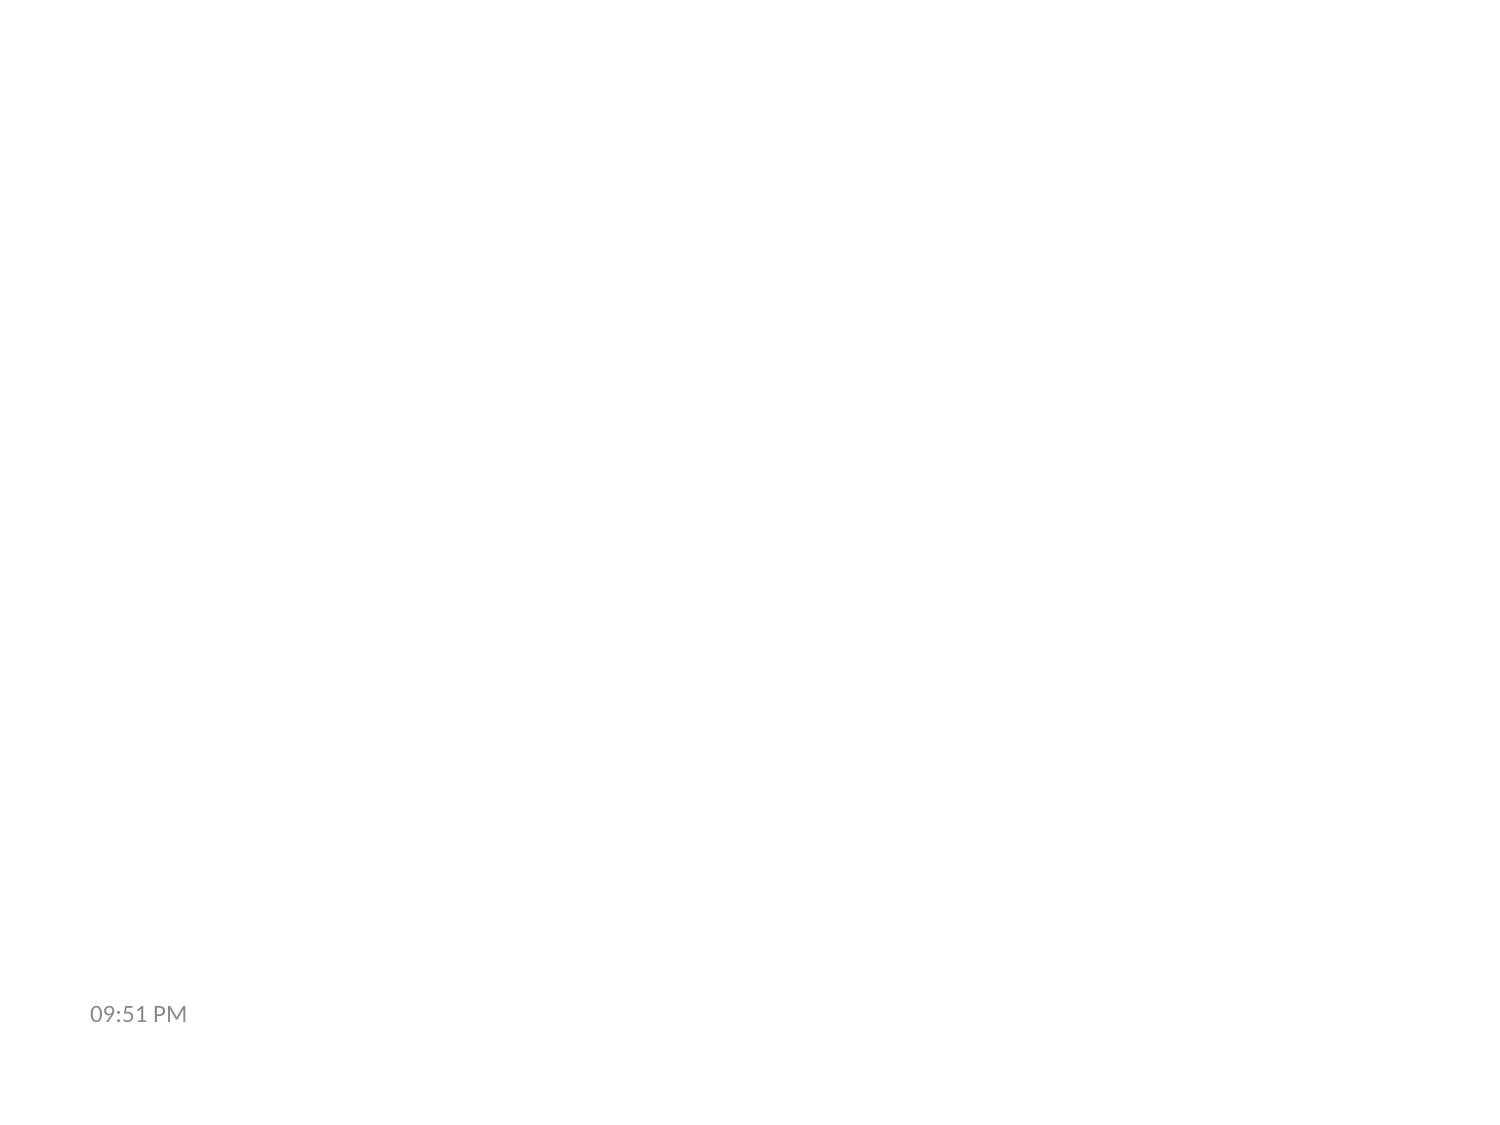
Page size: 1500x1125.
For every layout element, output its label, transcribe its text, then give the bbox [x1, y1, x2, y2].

text_box 3:35 PM [75, 982, 425, 1043]
